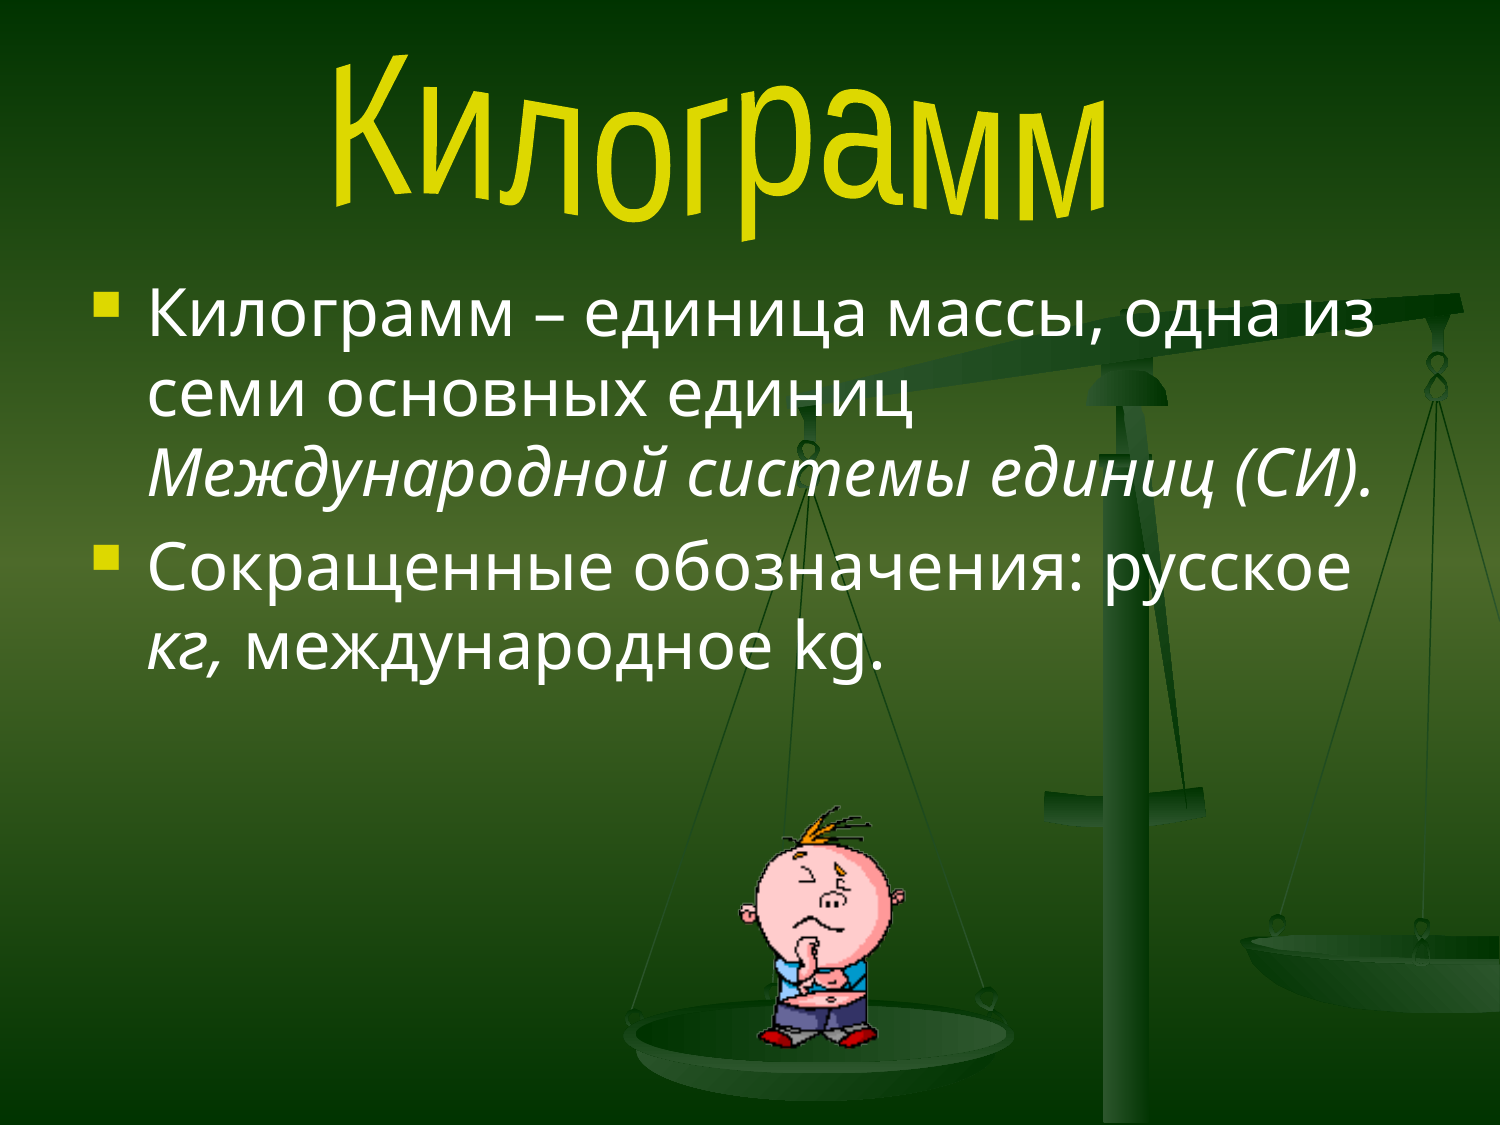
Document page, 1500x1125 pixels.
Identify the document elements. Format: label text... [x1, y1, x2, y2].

list Килограмм – единица массы, одна из семи основных единиц Международной системы единиц (СИ). Сокращенные обозначения: русское кг, международное kg. [74, 262, 1426, 1006]
picture [714, 762, 941, 1054]
